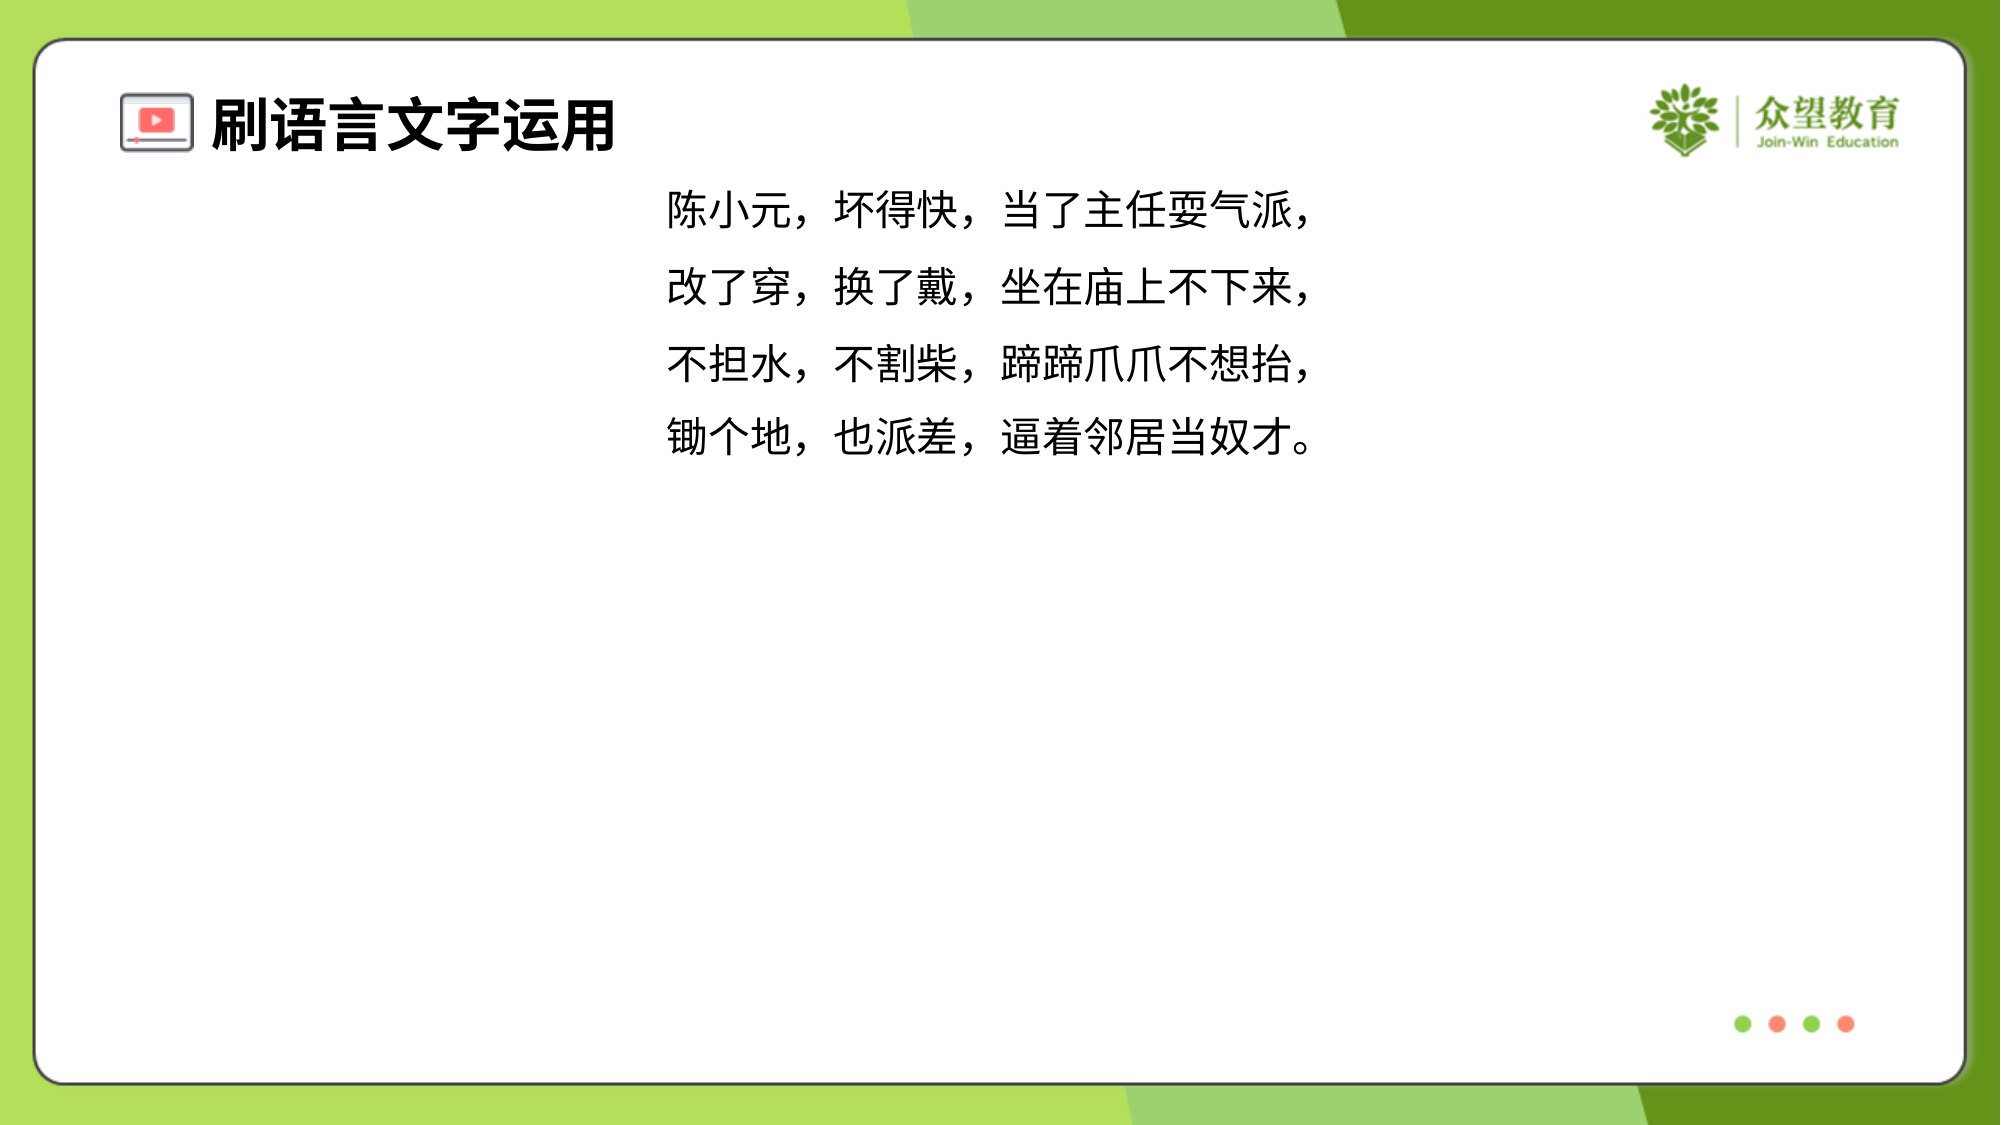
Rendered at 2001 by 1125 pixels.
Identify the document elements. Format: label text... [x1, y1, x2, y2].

text_box 陈小元，坏得快，当了主任耍气派， 改了穿，换了戴，坐在庙上不下来， 不担水，不割柴，蹄蹄爪爪不想抬， 锄个地，也派差，逼着邻居当奴才。 [118, 158, 1883, 454]
picture [0, 0, 2000, 1125]
